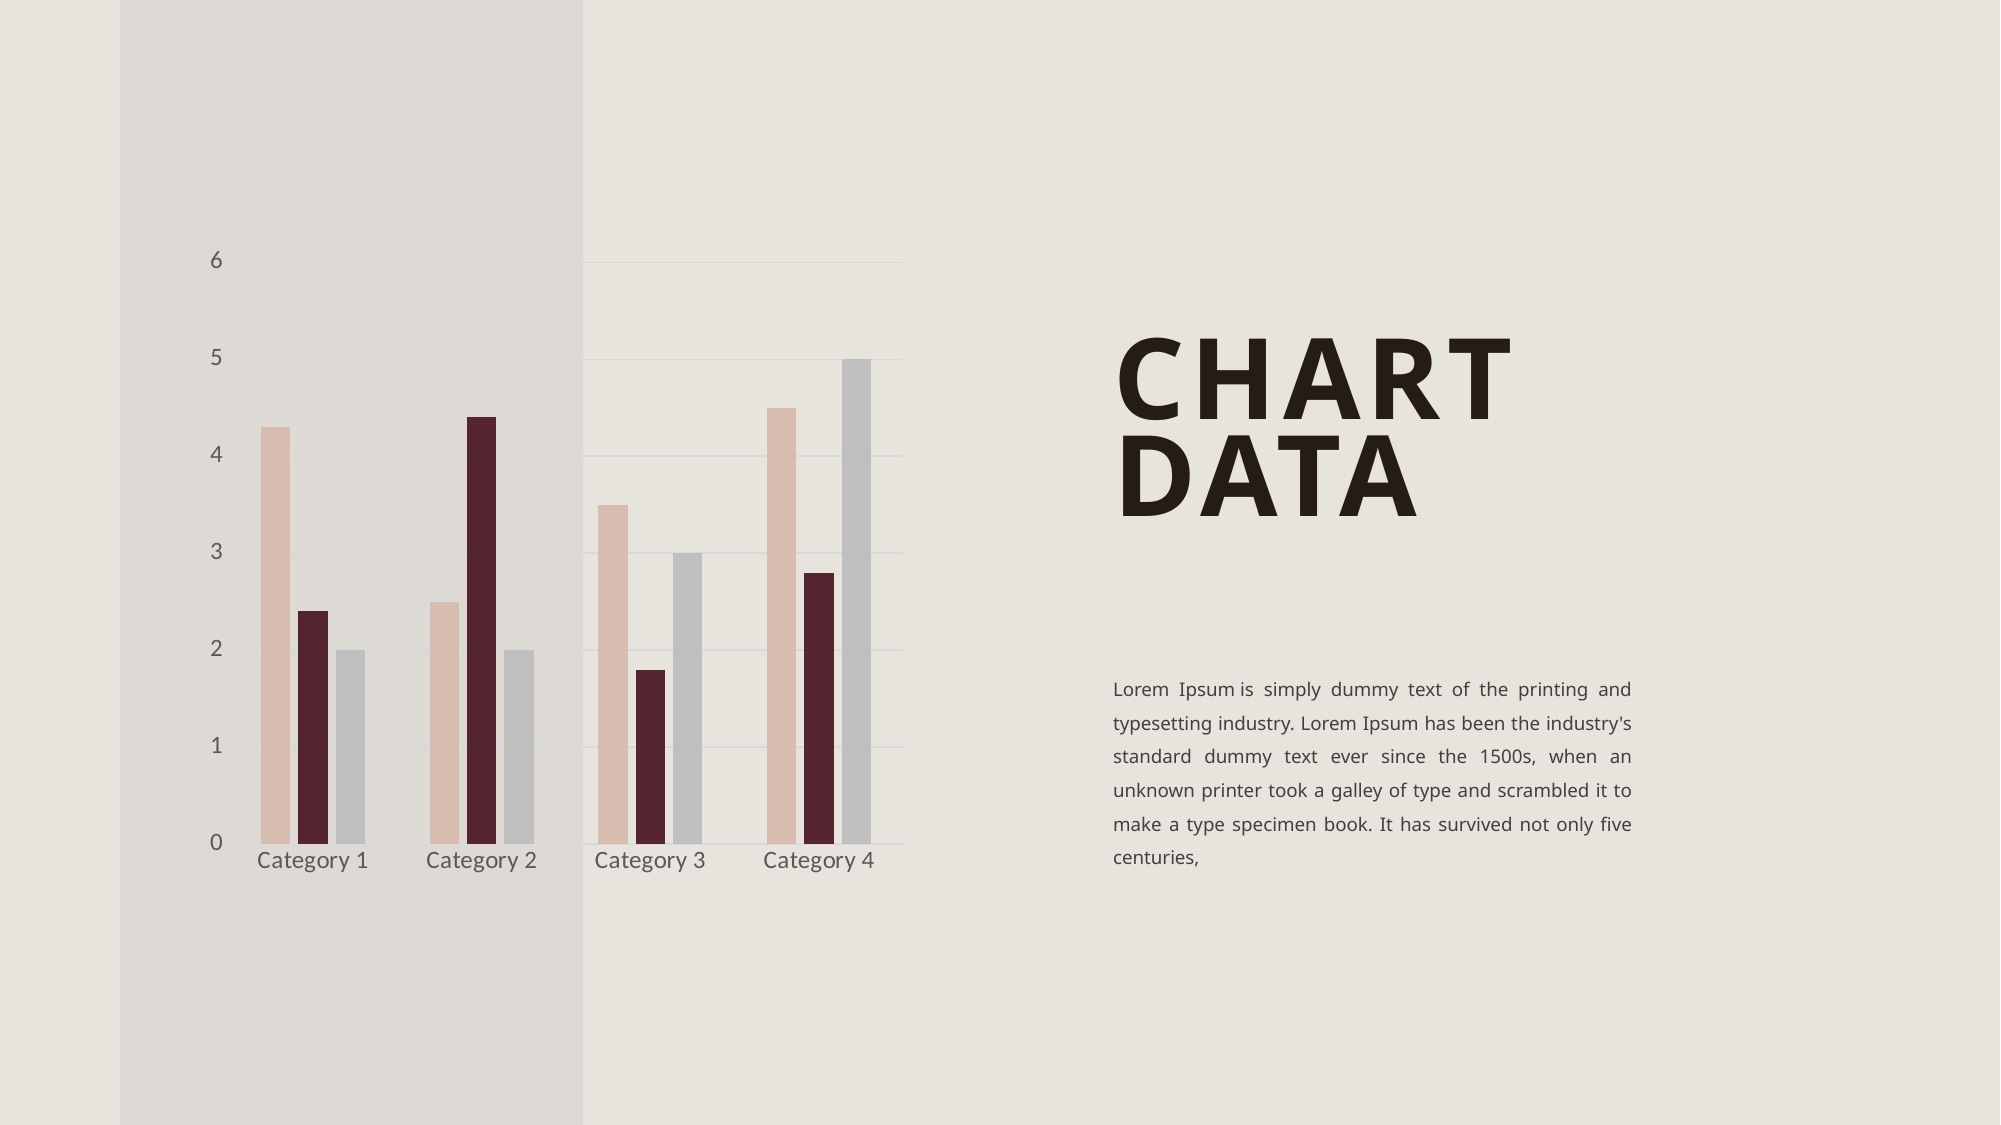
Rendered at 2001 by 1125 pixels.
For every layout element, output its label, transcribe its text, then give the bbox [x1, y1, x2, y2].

chart [195, 236, 918, 889]
text_box DATA [1097, 380, 2000, 563]
text_box Lorem Ipsum is simply dummy text of the printing and typesetting industry. Lorem Ipsum has been the industry's standard dummy text ever since the 1500s, when an unknown printer took a galley of type and scrambled it to make a type specimen book. It has survived not only five centuries, [1098, 659, 1646, 877]
text_box CHART [1097, 283, 2000, 380]
text_box [119, 0, 584, 1125]
